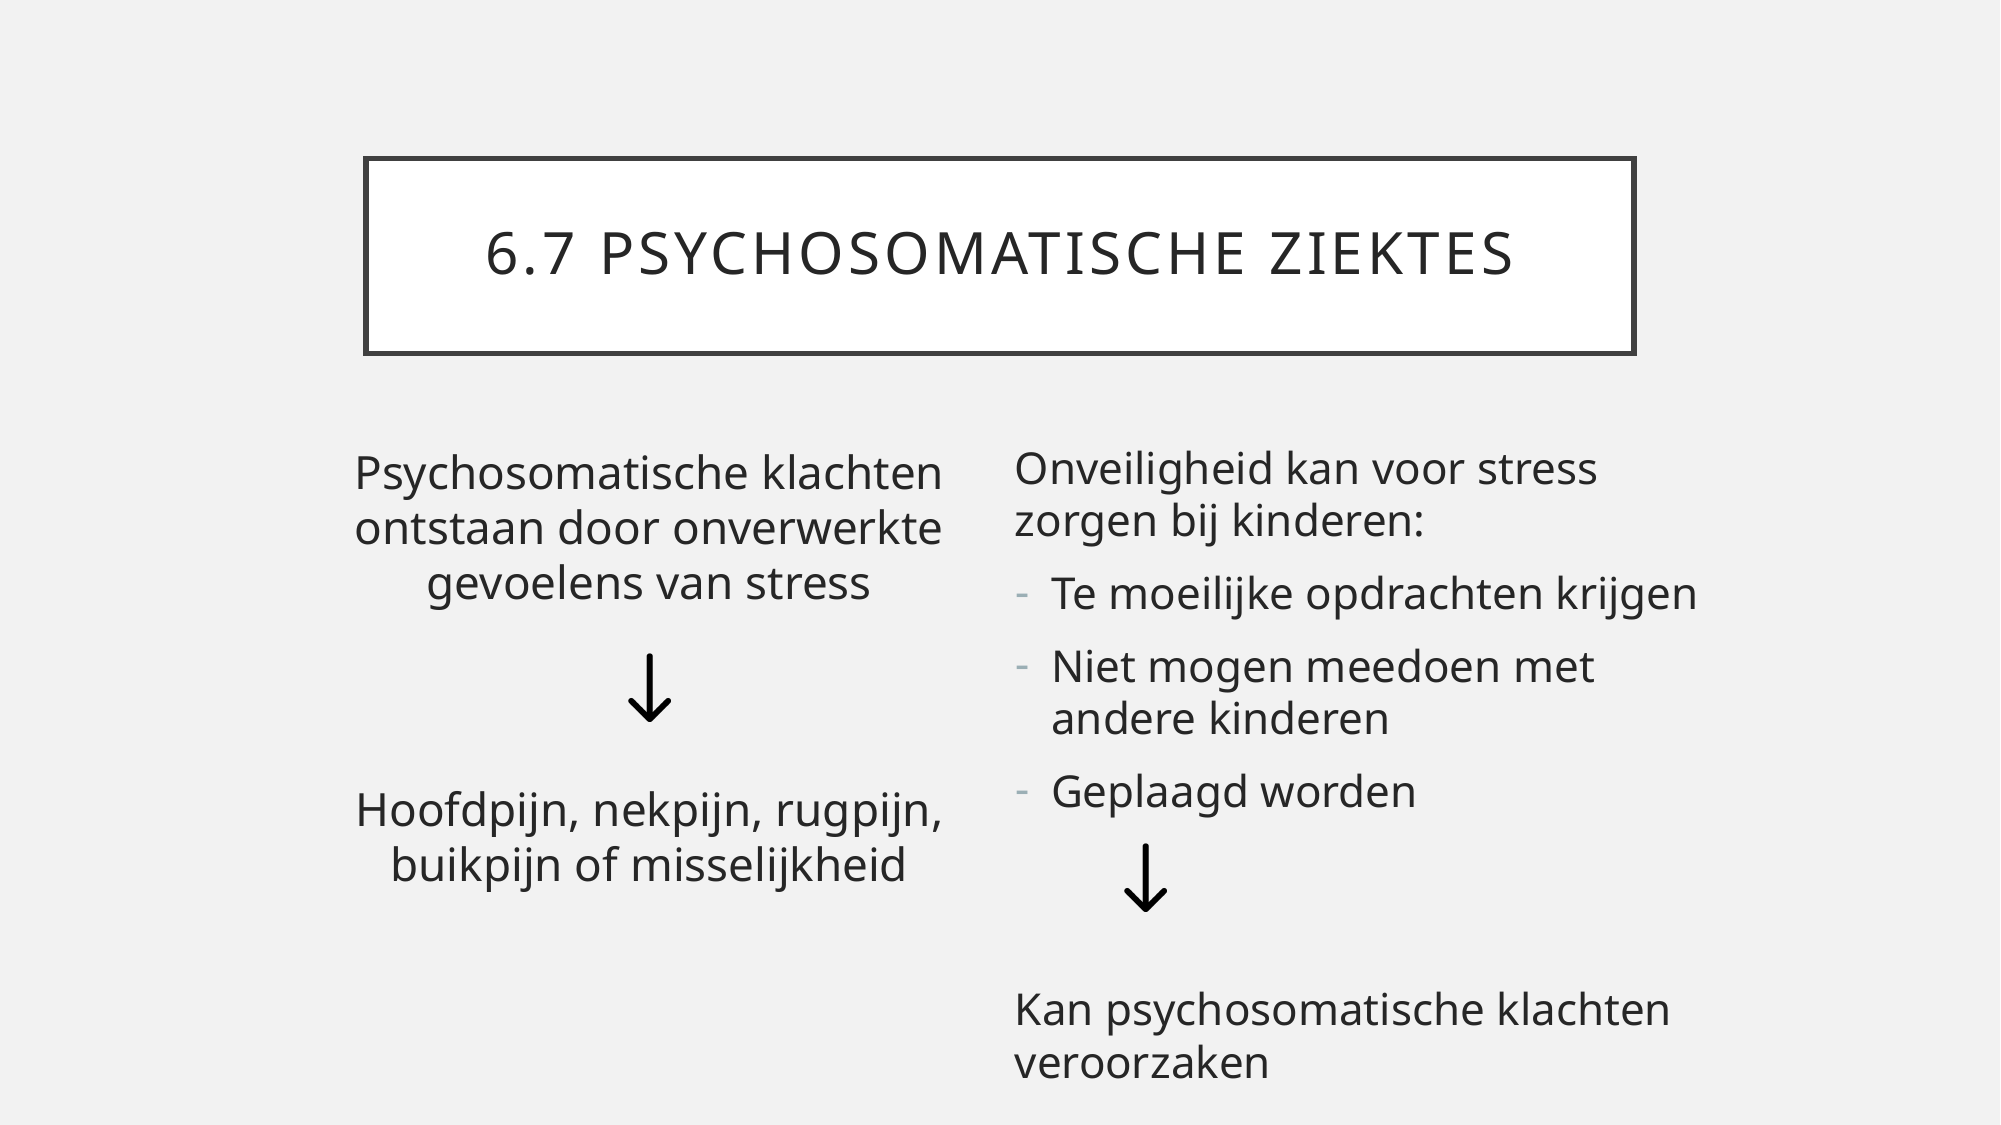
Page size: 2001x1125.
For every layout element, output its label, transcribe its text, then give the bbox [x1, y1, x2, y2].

list Onveiligheid kan voor stress zorgen bij kinderen: Te moeilijke opdrachten krijgen Niet mogen meedoen met andere kinderen Geplaagd worden Kan psychosomatische klachten veroorzaken [999, 432, 1724, 1104]
list Psychosomatische klachten ontstaan door onverwerkte gevoelens van stress Hoofdpijn, nekpijn, rugpijn, buikpijn of misselijkheid [299, 436, 999, 945]
picture [1111, 844, 1180, 912]
picture [615, 654, 684, 722]
title 6.7 psychosomatische ziektes [363, 156, 1637, 356]
